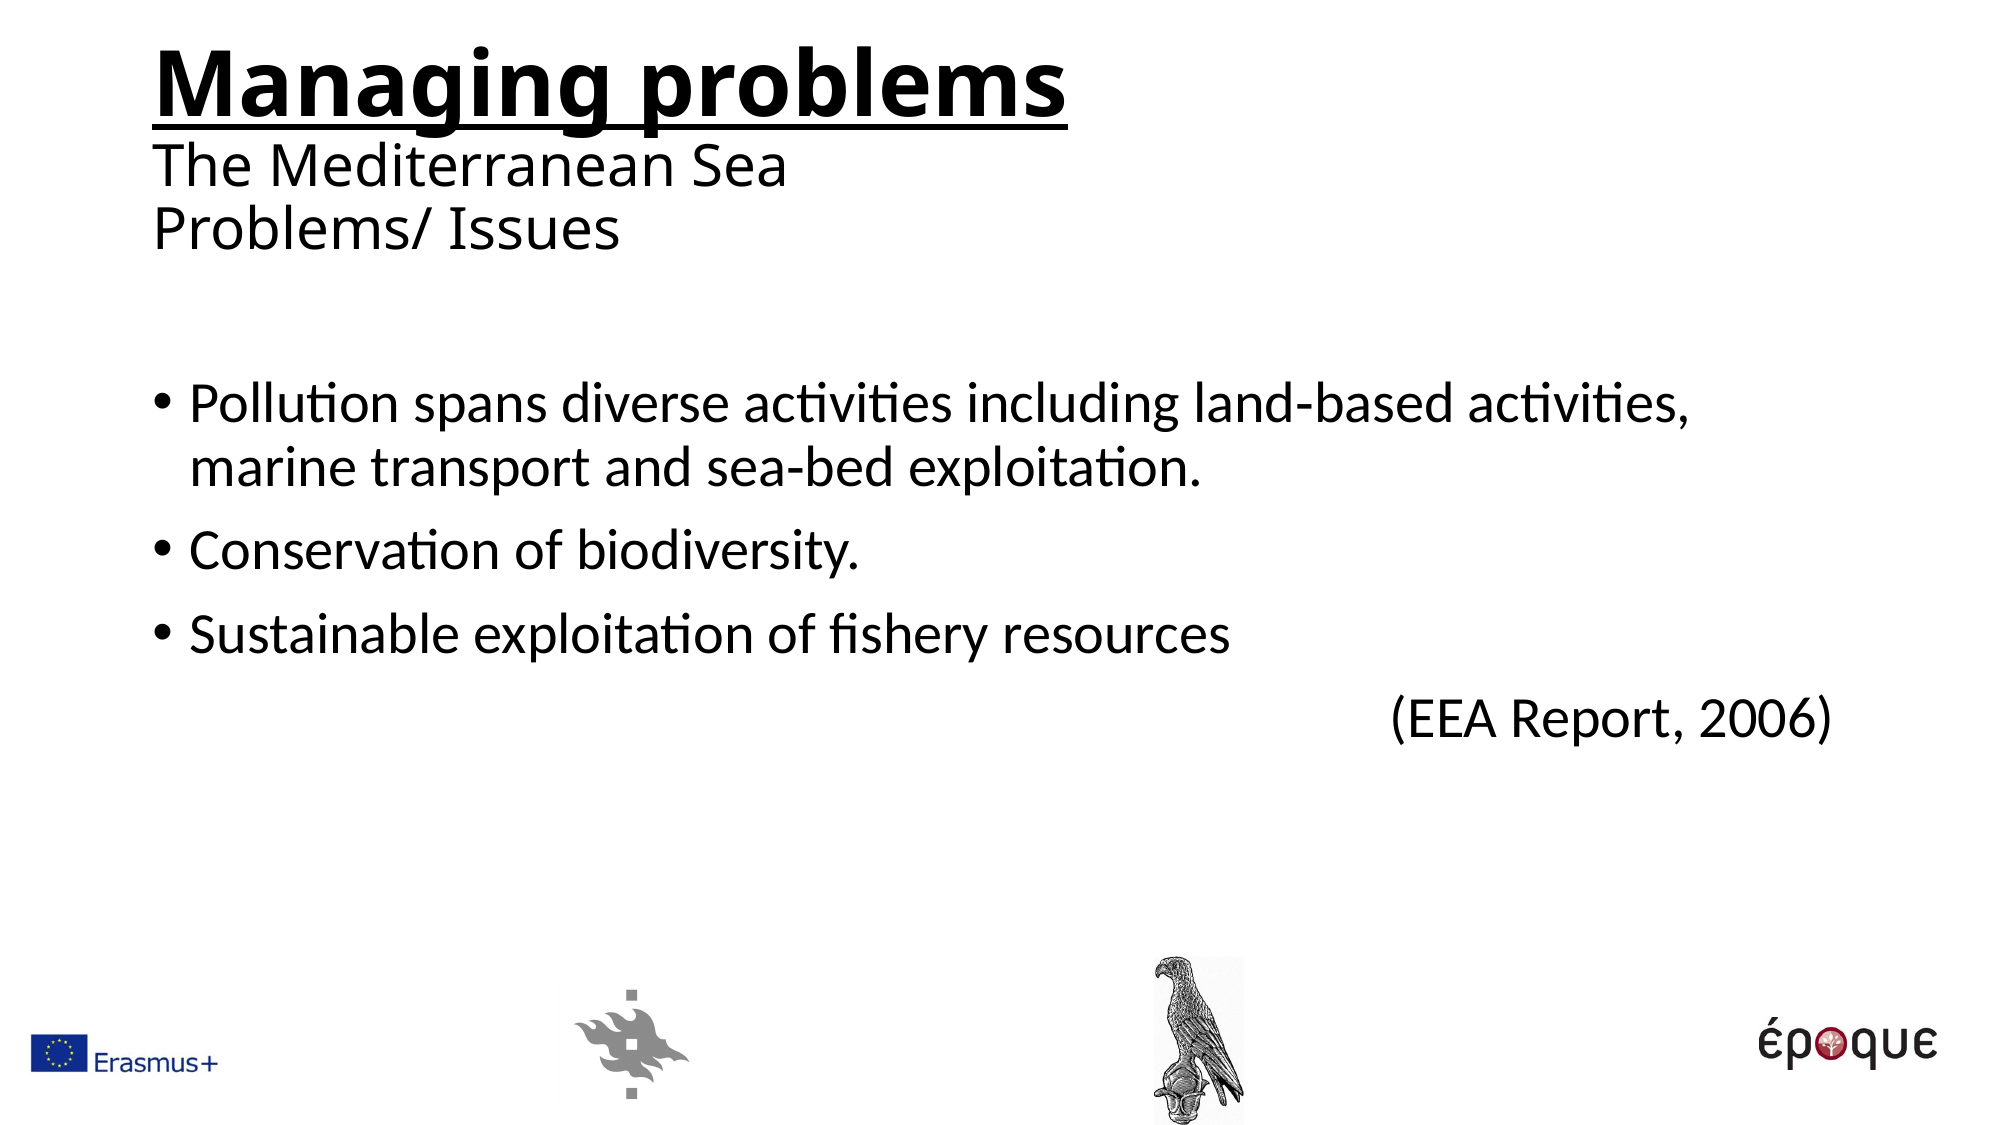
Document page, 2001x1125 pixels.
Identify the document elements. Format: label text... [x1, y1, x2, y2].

picture [29, 1023, 219, 1083]
list Pollution spans diverse activities including land‑based activities, marine transport and sea‑bed exploitation. Conservation of biodiversity. Sustainable exploitation of fishery resources (EEA Report, 2006) [137, 365, 1863, 1014]
picture [1154, 956, 1244, 1125]
picture [1759, 1017, 1937, 1070]
picture [556, 981, 712, 1107]
title Managing problems The Mediterranean Sea Problems/ Issues [137, 0, 1863, 300]
